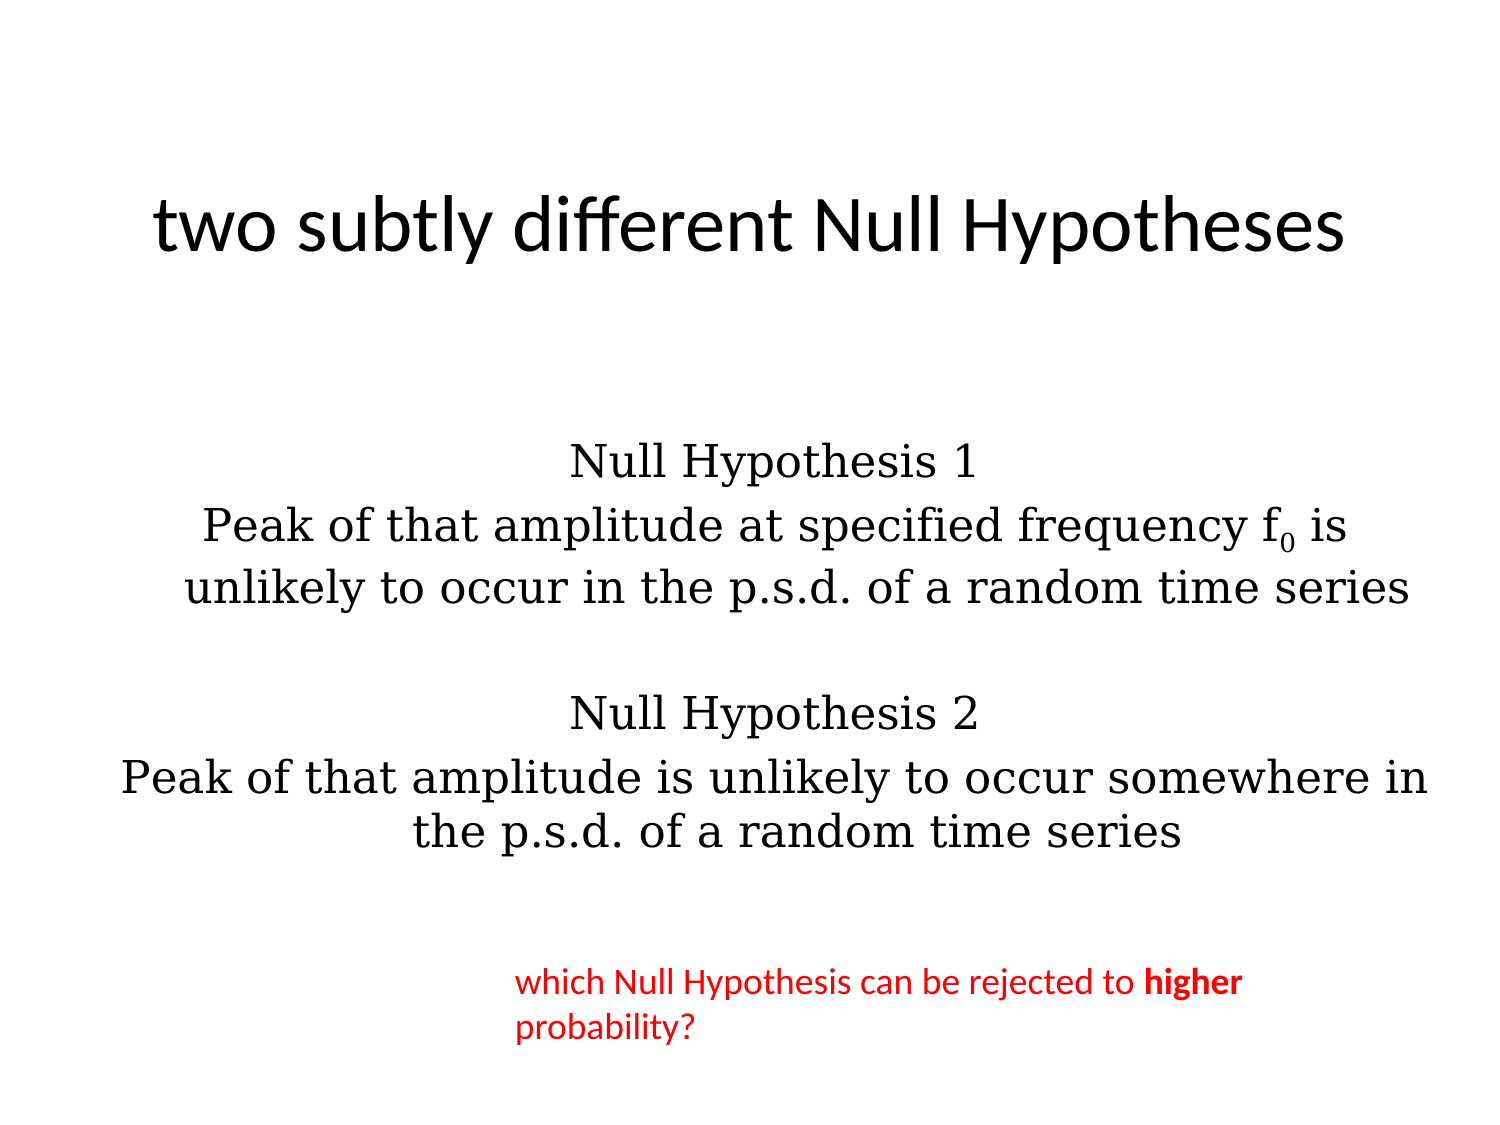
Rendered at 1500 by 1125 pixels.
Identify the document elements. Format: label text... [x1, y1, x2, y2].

list Null Hypothesis 1 Peak of that amplitude at specified frequency f0 is unlikely to occur in the p.s.d. of a random time series Null Hypothesis 2 Peak of that amplitude is unlikely to occur somewhere in the p.s.d. of a random time series [99, 425, 1450, 875]
title two subtly different Null Hypotheses [75, 125, 1425, 313]
text_box which Null Hypothesis can be rejected to higher probability? [499, 949, 1338, 1055]
